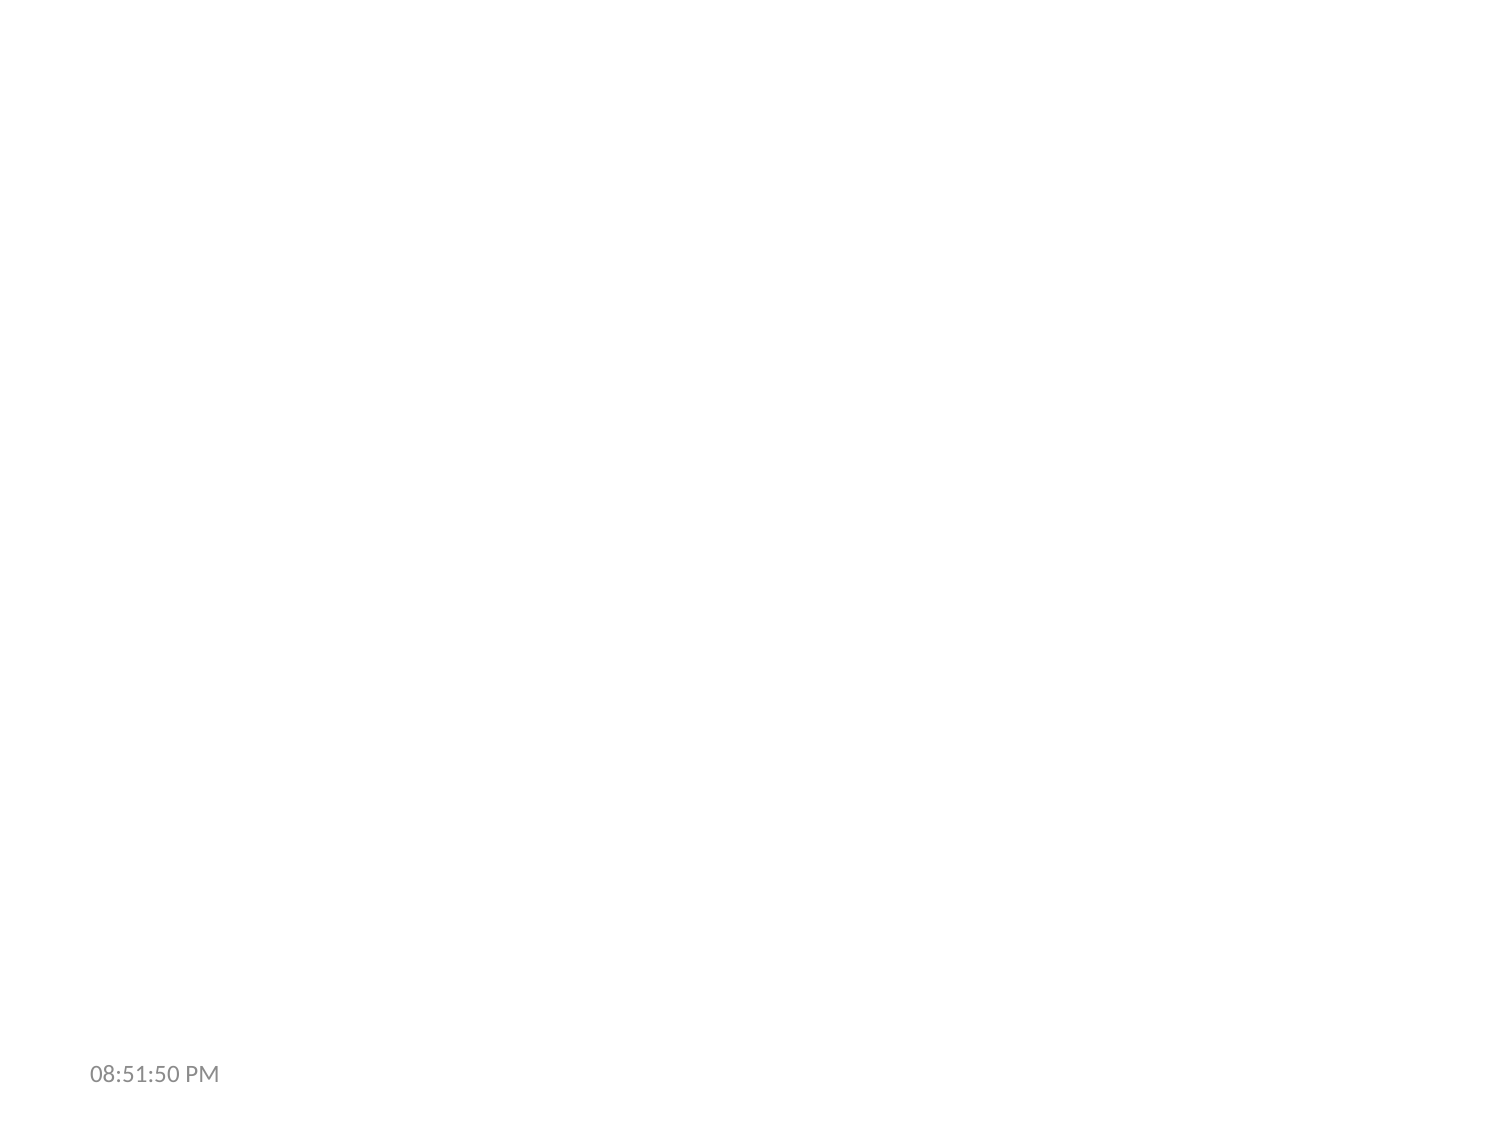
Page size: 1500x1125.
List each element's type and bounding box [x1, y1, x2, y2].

slide_number [75, 1042, 425, 1103]
